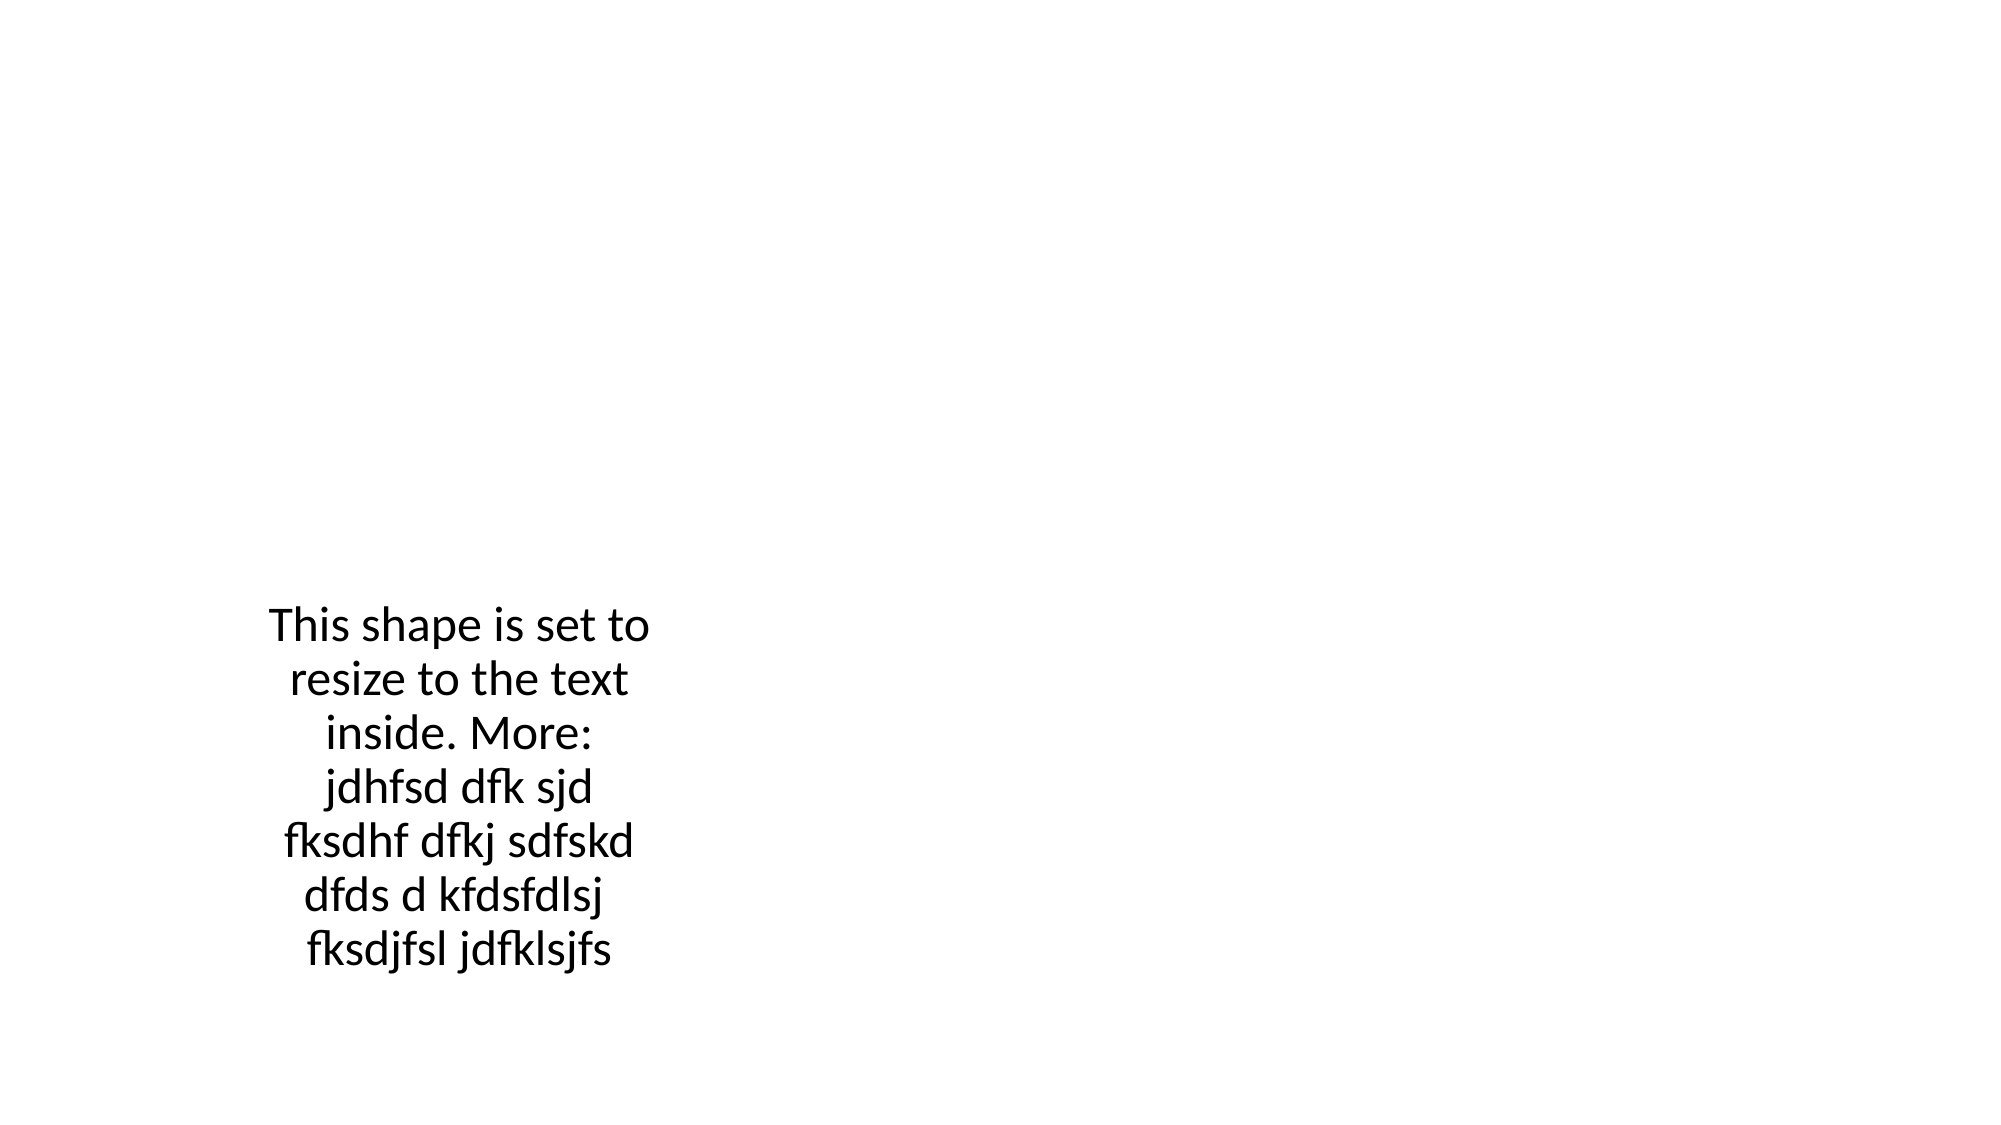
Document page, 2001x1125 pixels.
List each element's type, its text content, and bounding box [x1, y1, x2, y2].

subtitle This shape is set to resize to the text inside. More: jdhfsd dfk sjd fksdhf dfkj sdfskd dfds d kfdsfdlsj fksdjfsl jdfklsjfs [249, 590, 669, 1125]
